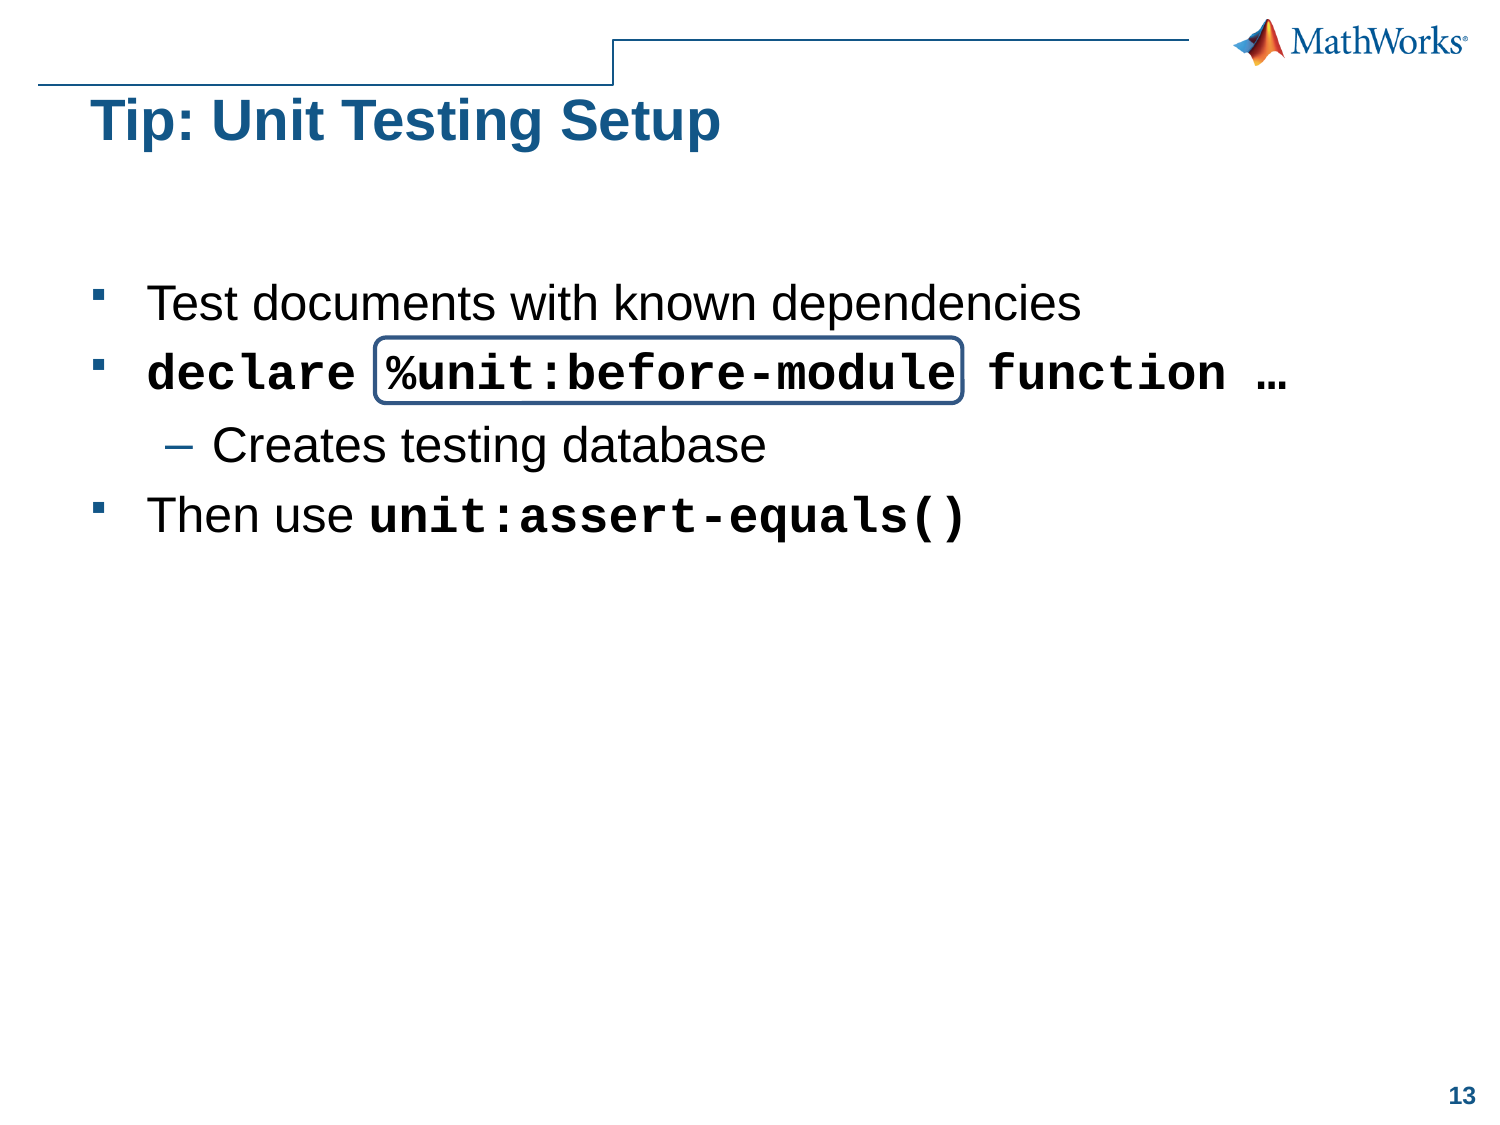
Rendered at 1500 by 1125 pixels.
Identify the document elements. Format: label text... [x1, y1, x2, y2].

text_box [372, 335, 965, 406]
list Test documents with known dependencies declare %unit:before-module function … Creates testing database Then use unit:assert-equals() [75, 262, 1400, 1025]
picture [1226, 7, 1483, 78]
title Tip: Unit Testing Setup [75, 75, 1400, 238]
